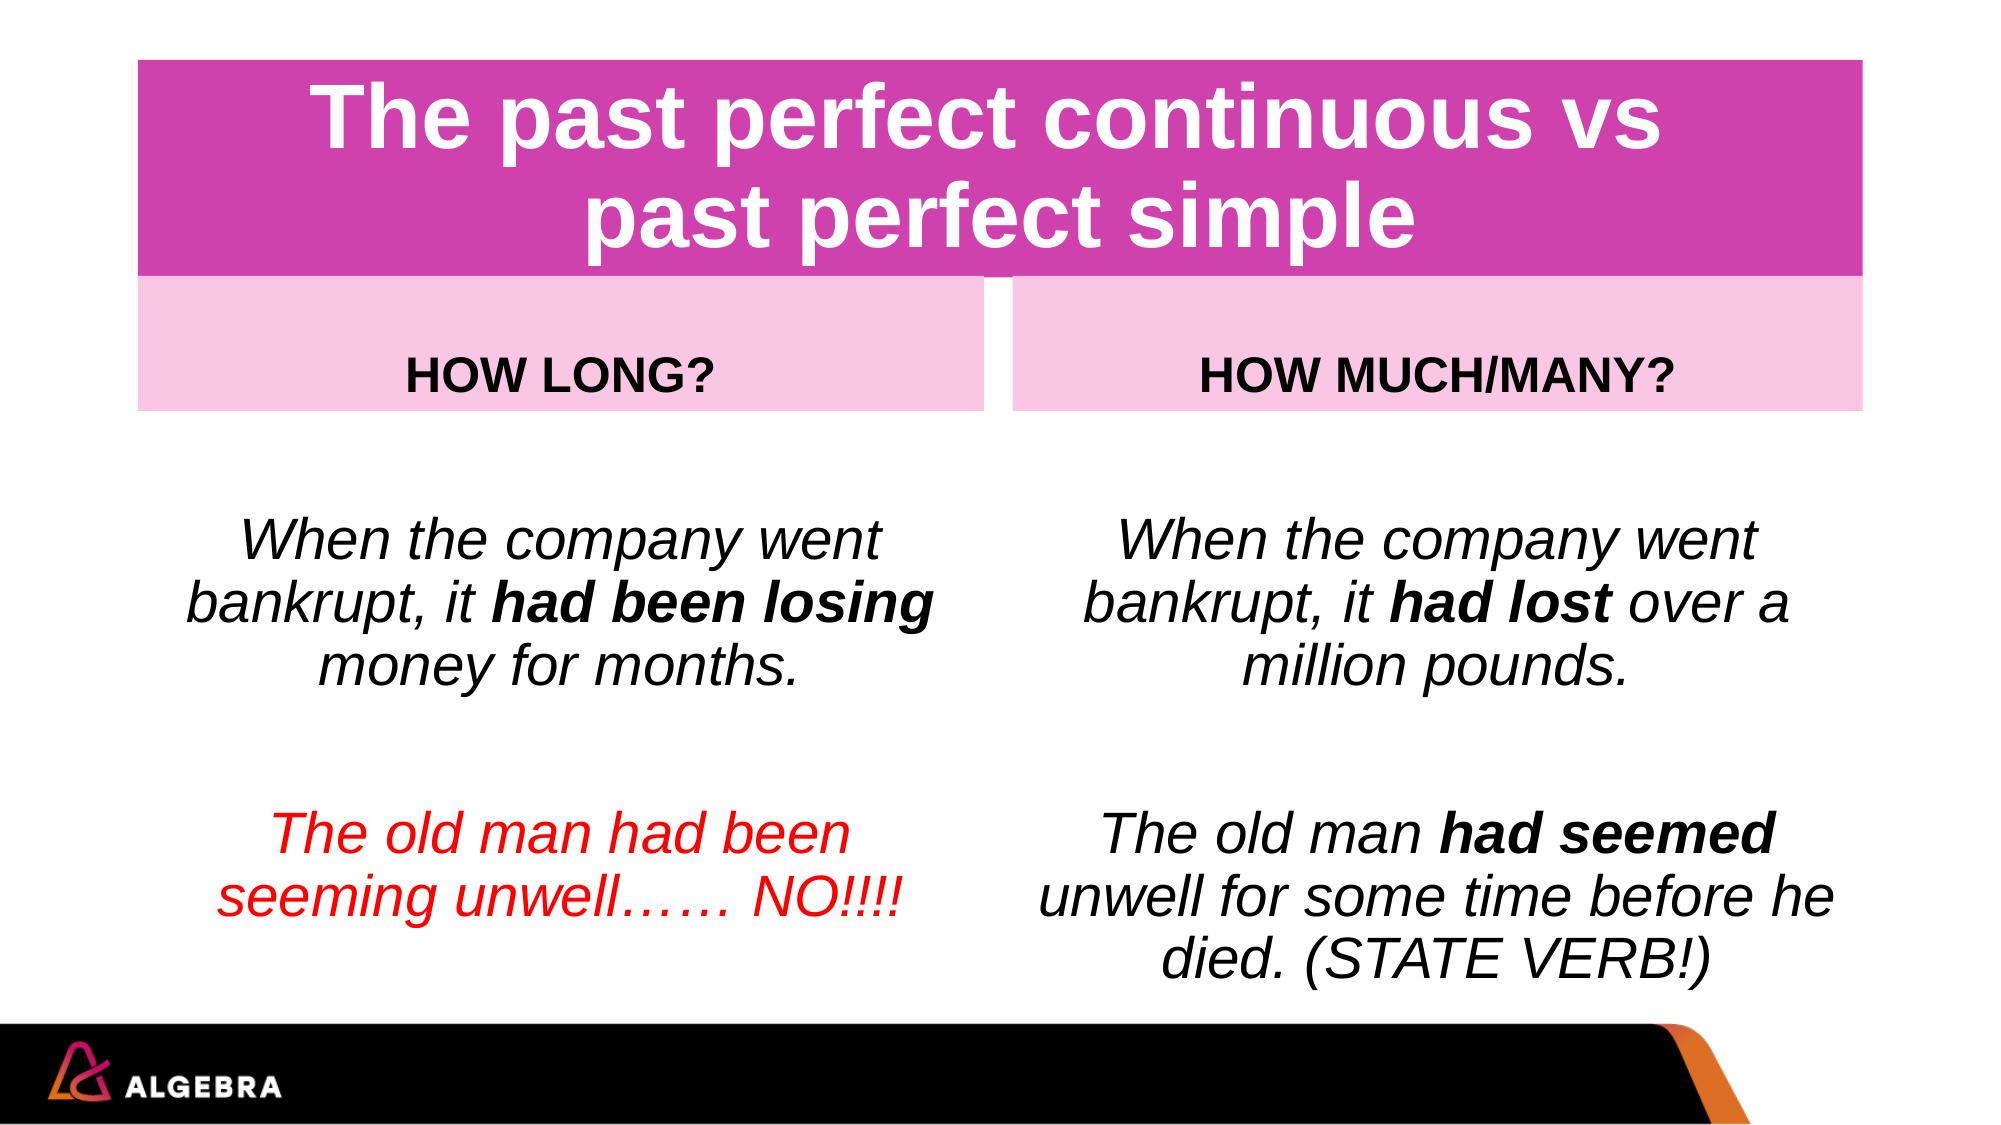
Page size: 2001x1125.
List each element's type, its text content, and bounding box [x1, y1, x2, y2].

title The past perfect continuous vs past perfect simple [137, 59, 1863, 278]
list HOW LONG? [137, 275, 984, 410]
list When the company went bankrupt, it had lost over a million pounds. The old man had seemed unwell for some time before he died. (STATE VERB!) [1012, 410, 1863, 1016]
picture [0, 1023, 1958, 1125]
list HOW MUCH/MANY? [1012, 275, 1863, 410]
list When the company went bankrupt, it had been losing money for months. The old man had been seeming unwell…… NO!!!! [137, 410, 984, 1016]
